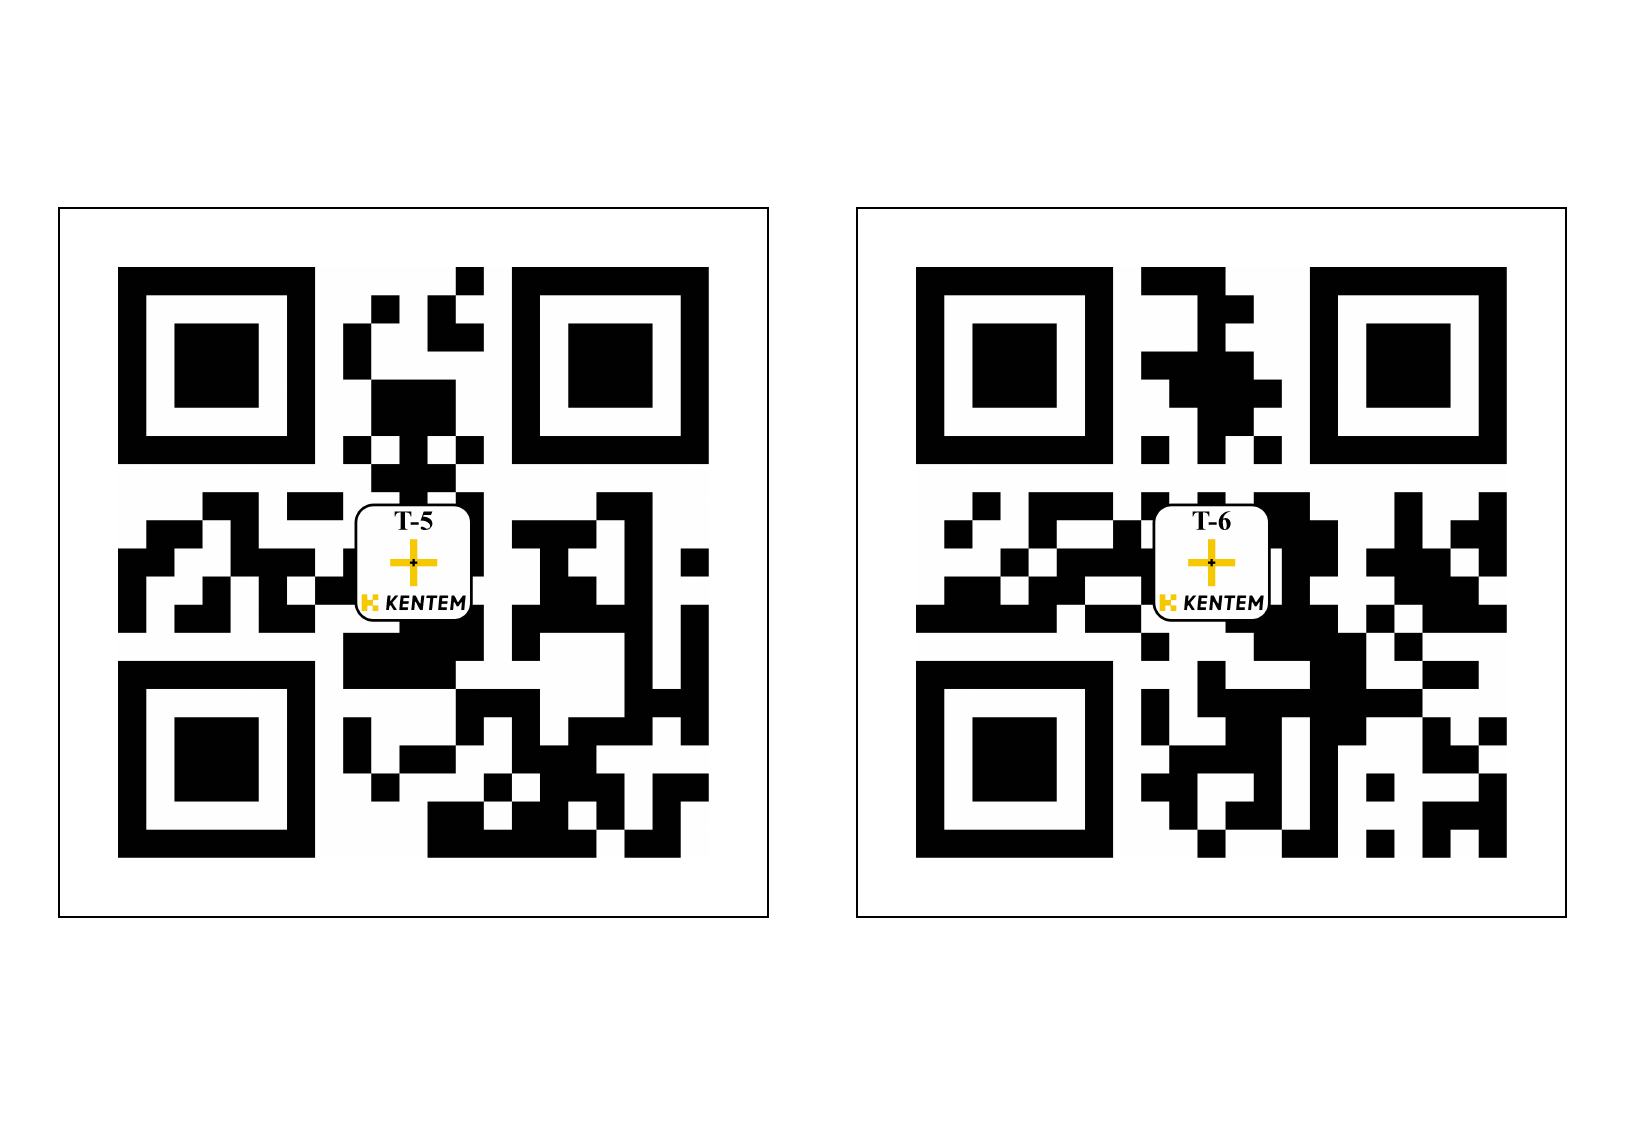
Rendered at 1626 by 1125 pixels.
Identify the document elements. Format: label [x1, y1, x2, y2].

text_box [58, 208, 768, 917]
text_box [857, 208, 1566, 917]
